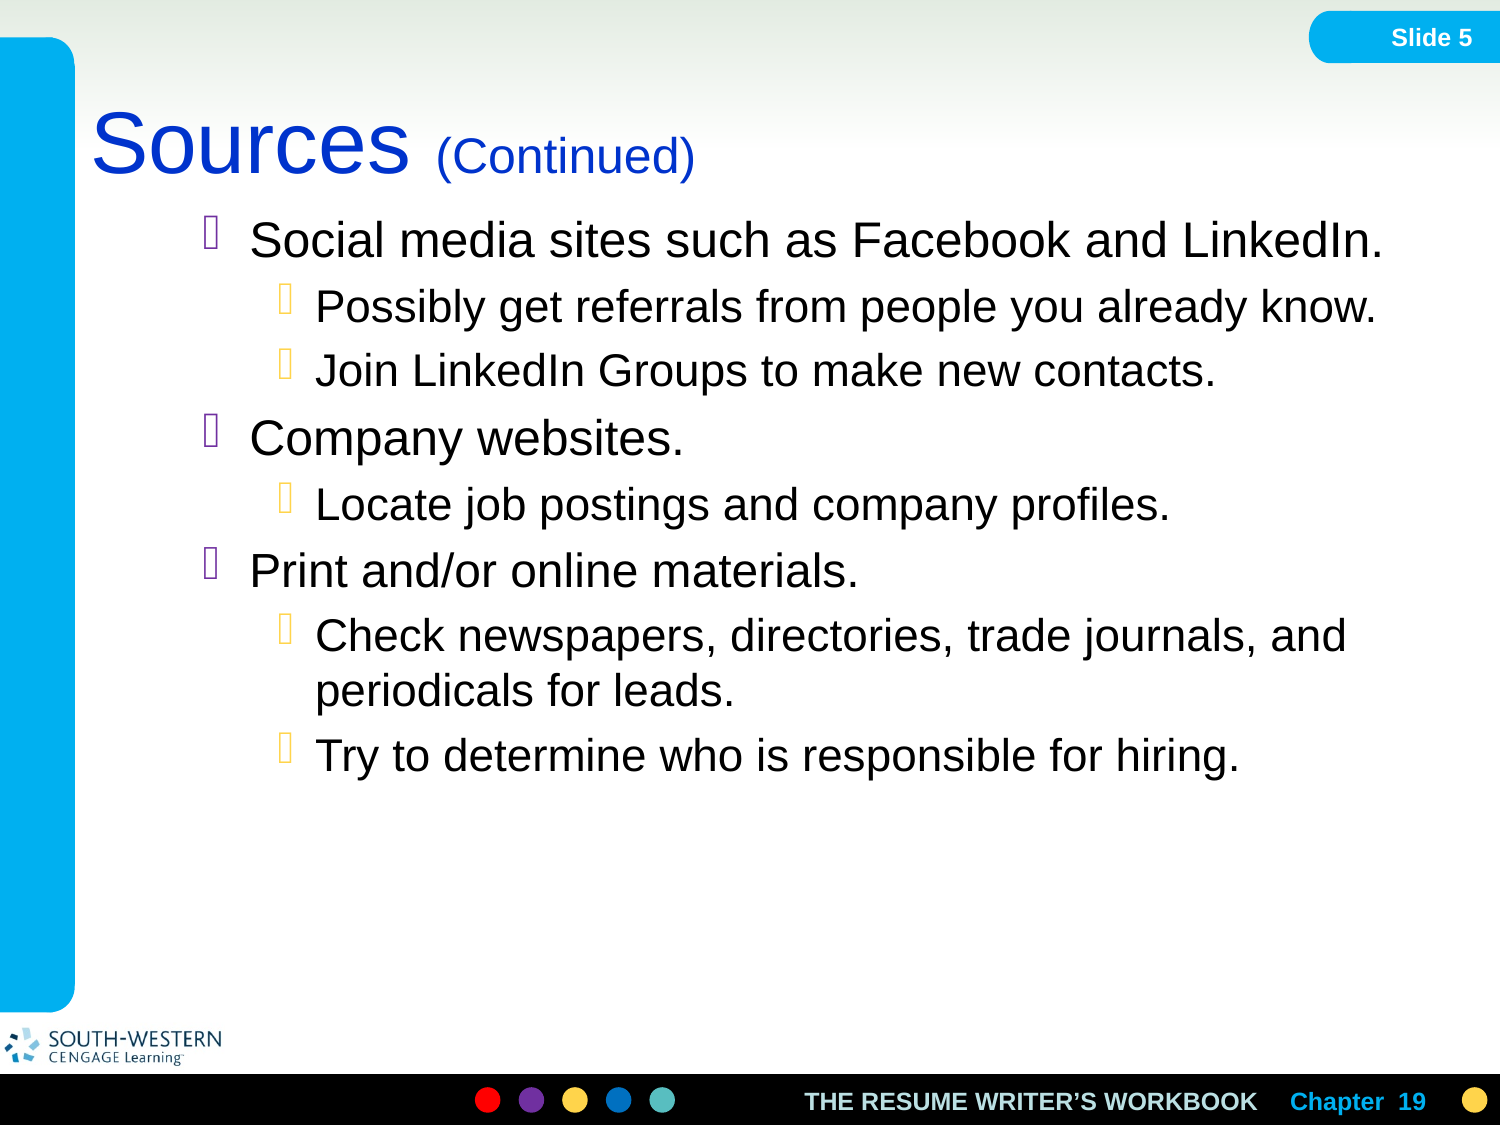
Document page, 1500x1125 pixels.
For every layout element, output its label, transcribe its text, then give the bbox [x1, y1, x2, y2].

title Sources (Continued) [74, 44, 1426, 233]
list Social media sites such as Facebook and LinkedIn. Possibly get referrals from people you already know. Join LinkedIn Groups to make new contacts. Company websites. Locate job postings and company profiles. Print and/or online materials. Check newspapers, directories, trade journals, and periodicals for leads. Try to determine who is responsible for hiring. [112, 199, 1463, 926]
footer Chapter 19 [1274, 1075, 1476, 1125]
slide_number Slide 5 [1312, 13, 1488, 93]
picture [0, 1022, 225, 1073]
